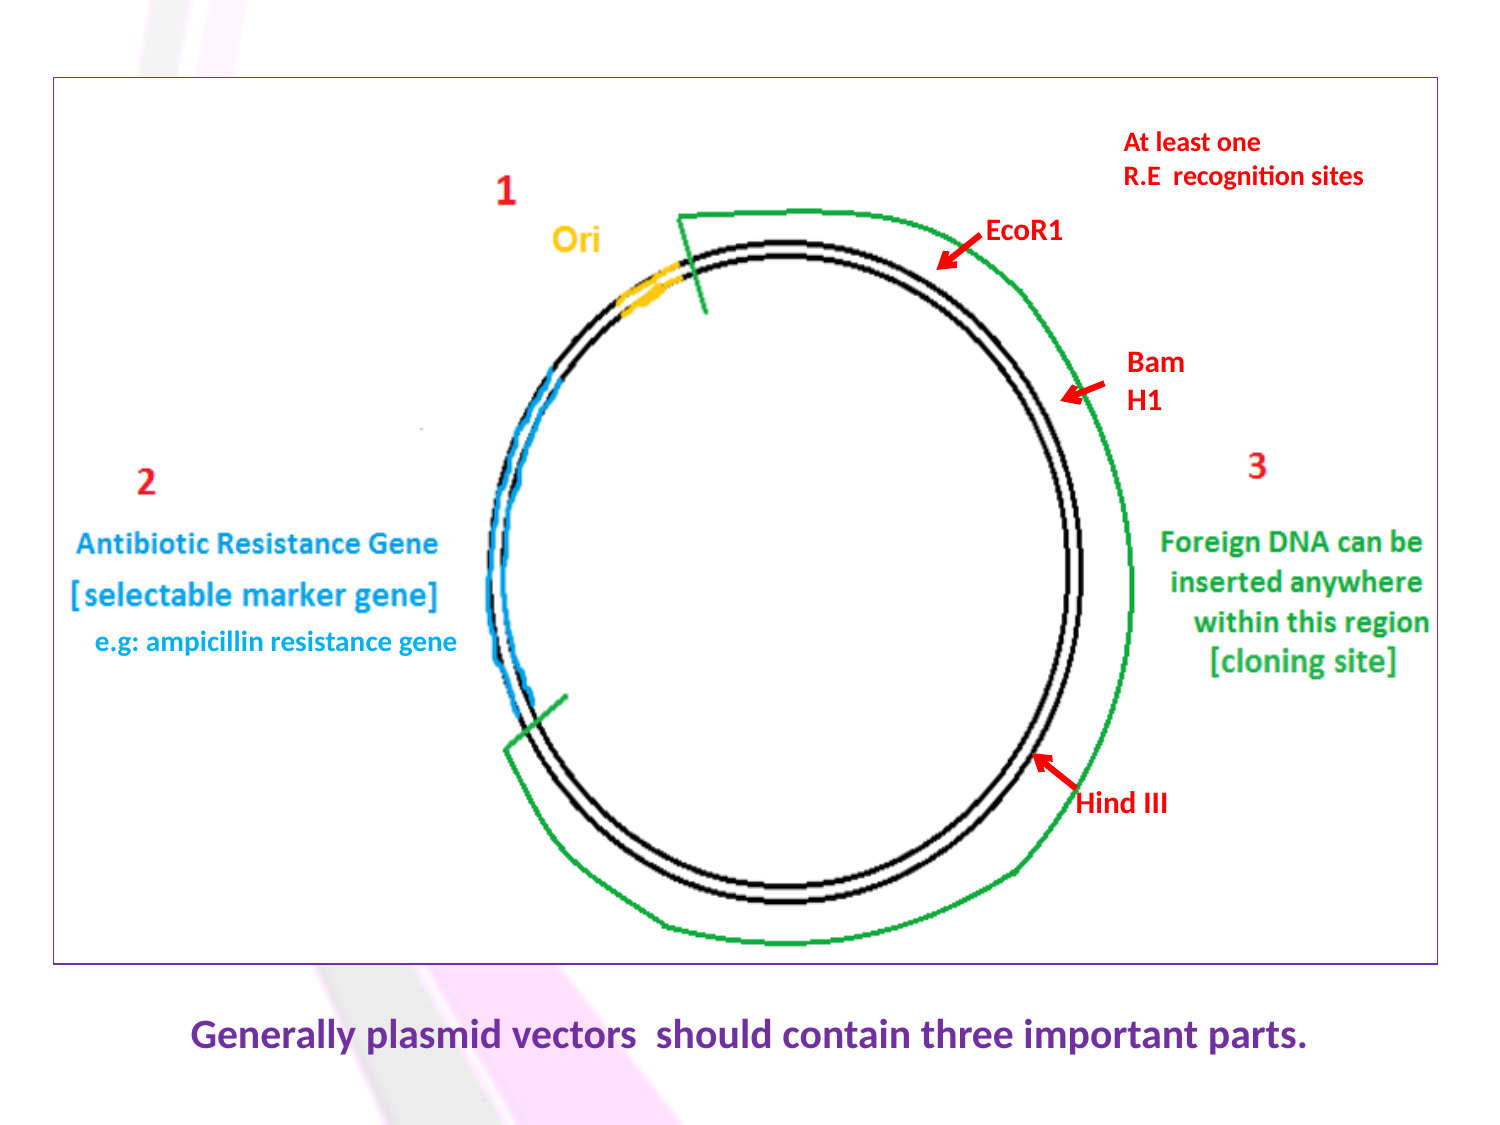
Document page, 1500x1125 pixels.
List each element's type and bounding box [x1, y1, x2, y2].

text_box [936, 234, 981, 270]
text_box [1031, 753, 1077, 789]
picture [0, 0, 1500, 1125]
text_box [1060, 383, 1105, 401]
